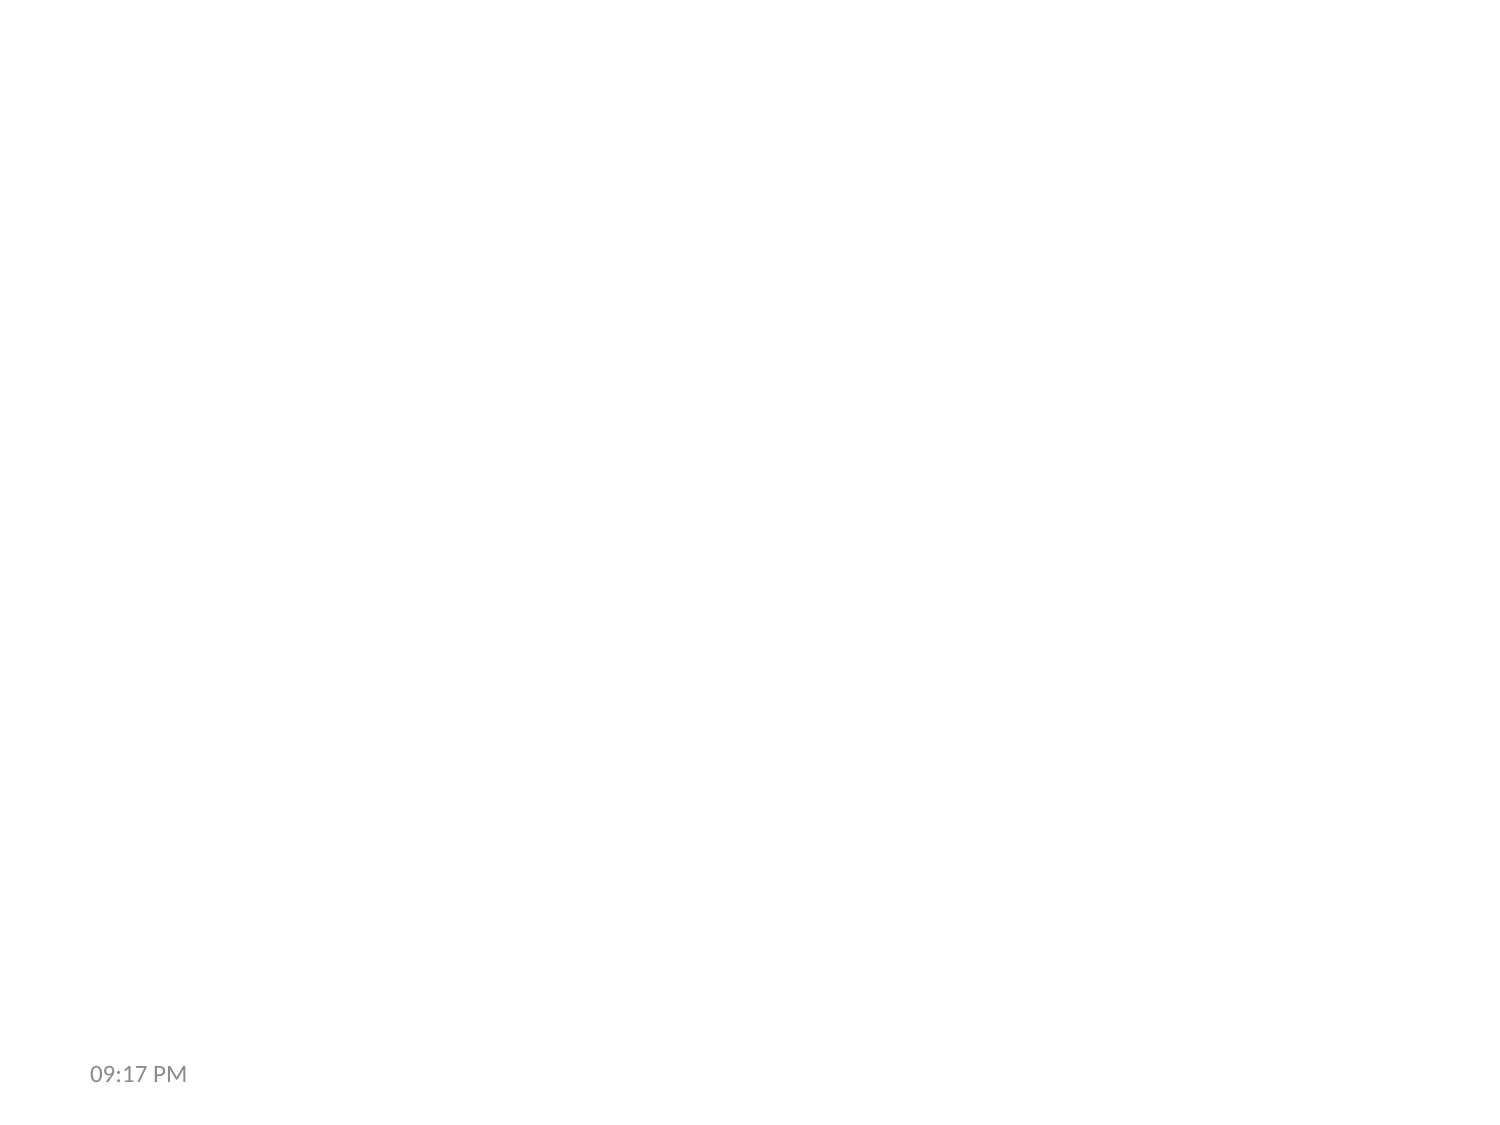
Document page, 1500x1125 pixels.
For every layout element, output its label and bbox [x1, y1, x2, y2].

slide_number [75, 1042, 425, 1103]
